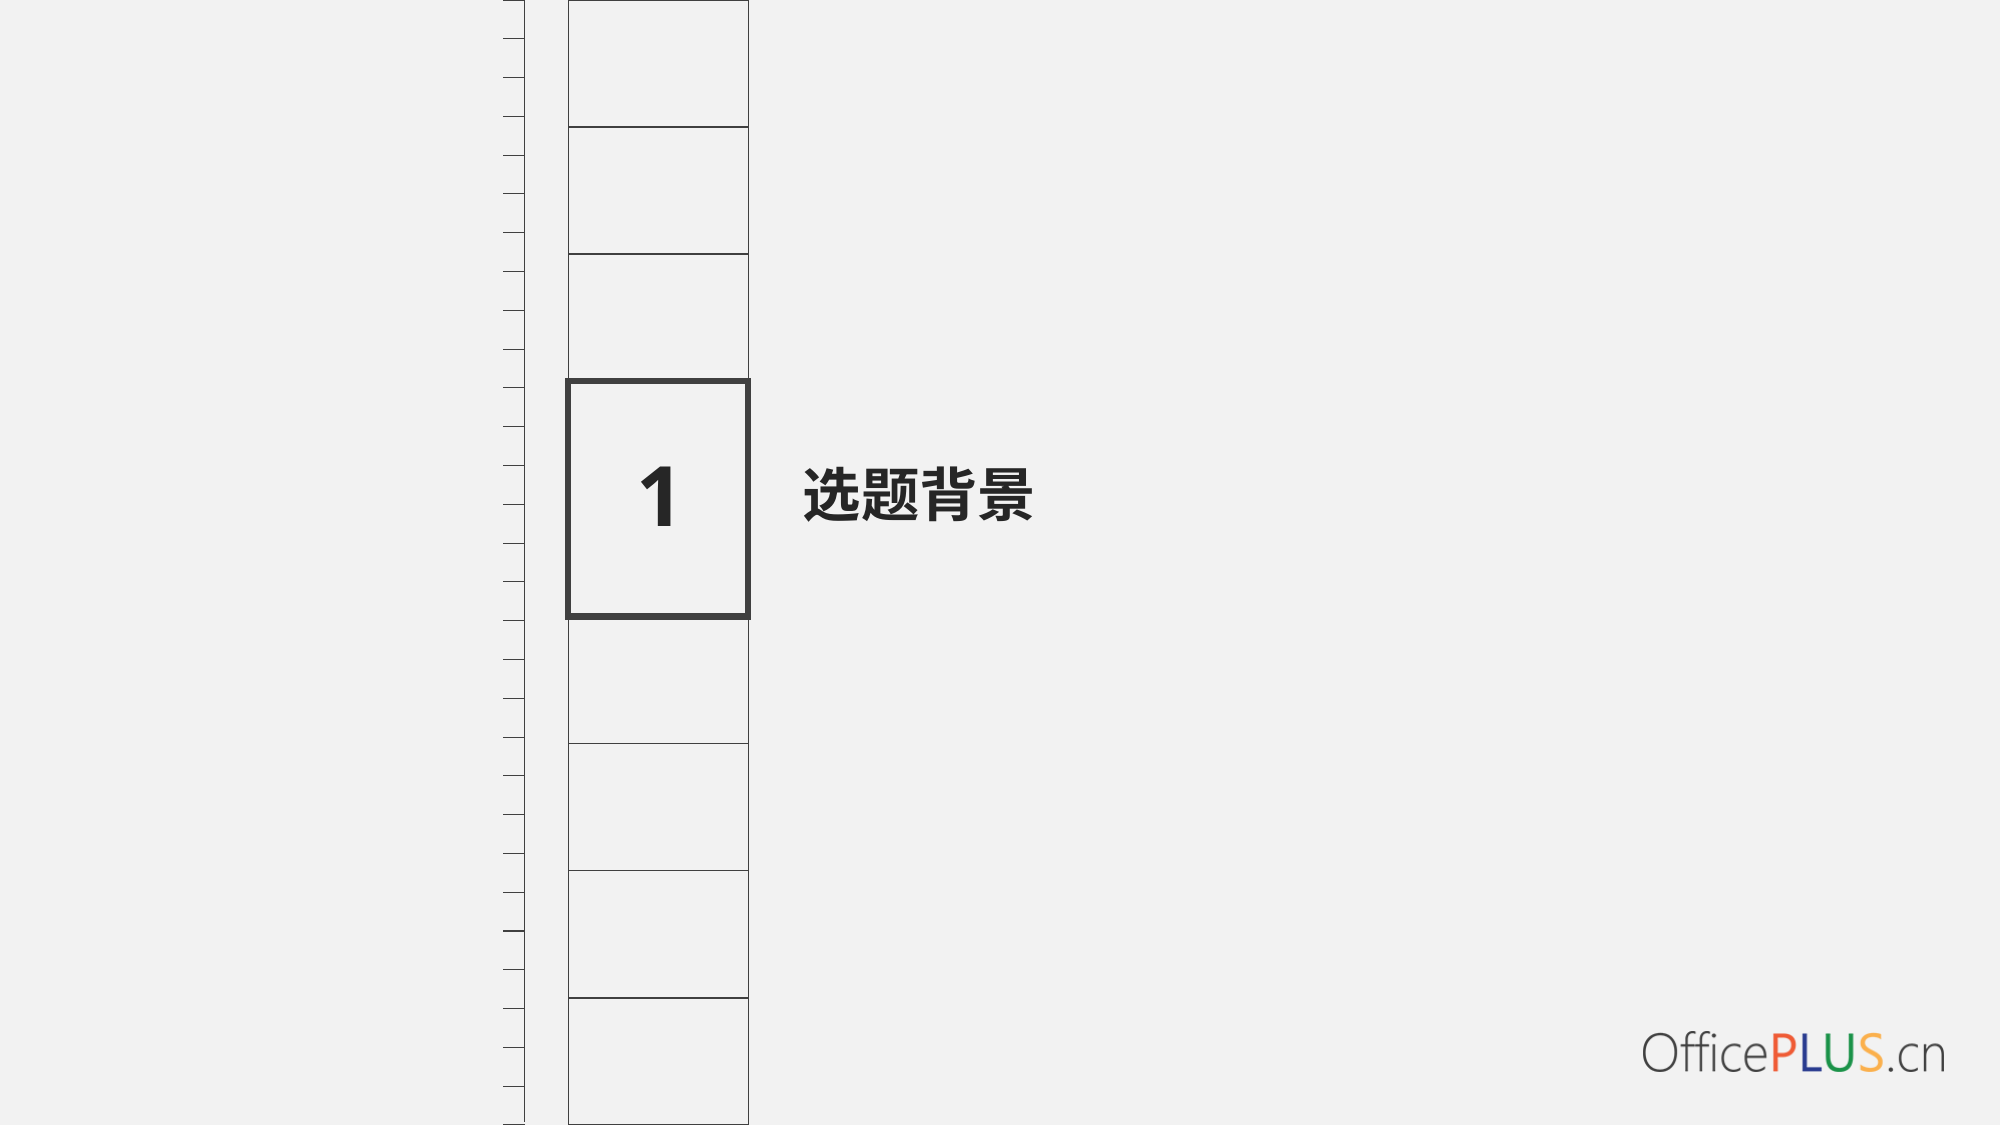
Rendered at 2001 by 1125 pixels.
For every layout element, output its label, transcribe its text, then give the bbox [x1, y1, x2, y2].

list 选题背景 [788, 433, 1332, 554]
list 1 [608, 433, 712, 554]
picture [1643, 1031, 1944, 1072]
